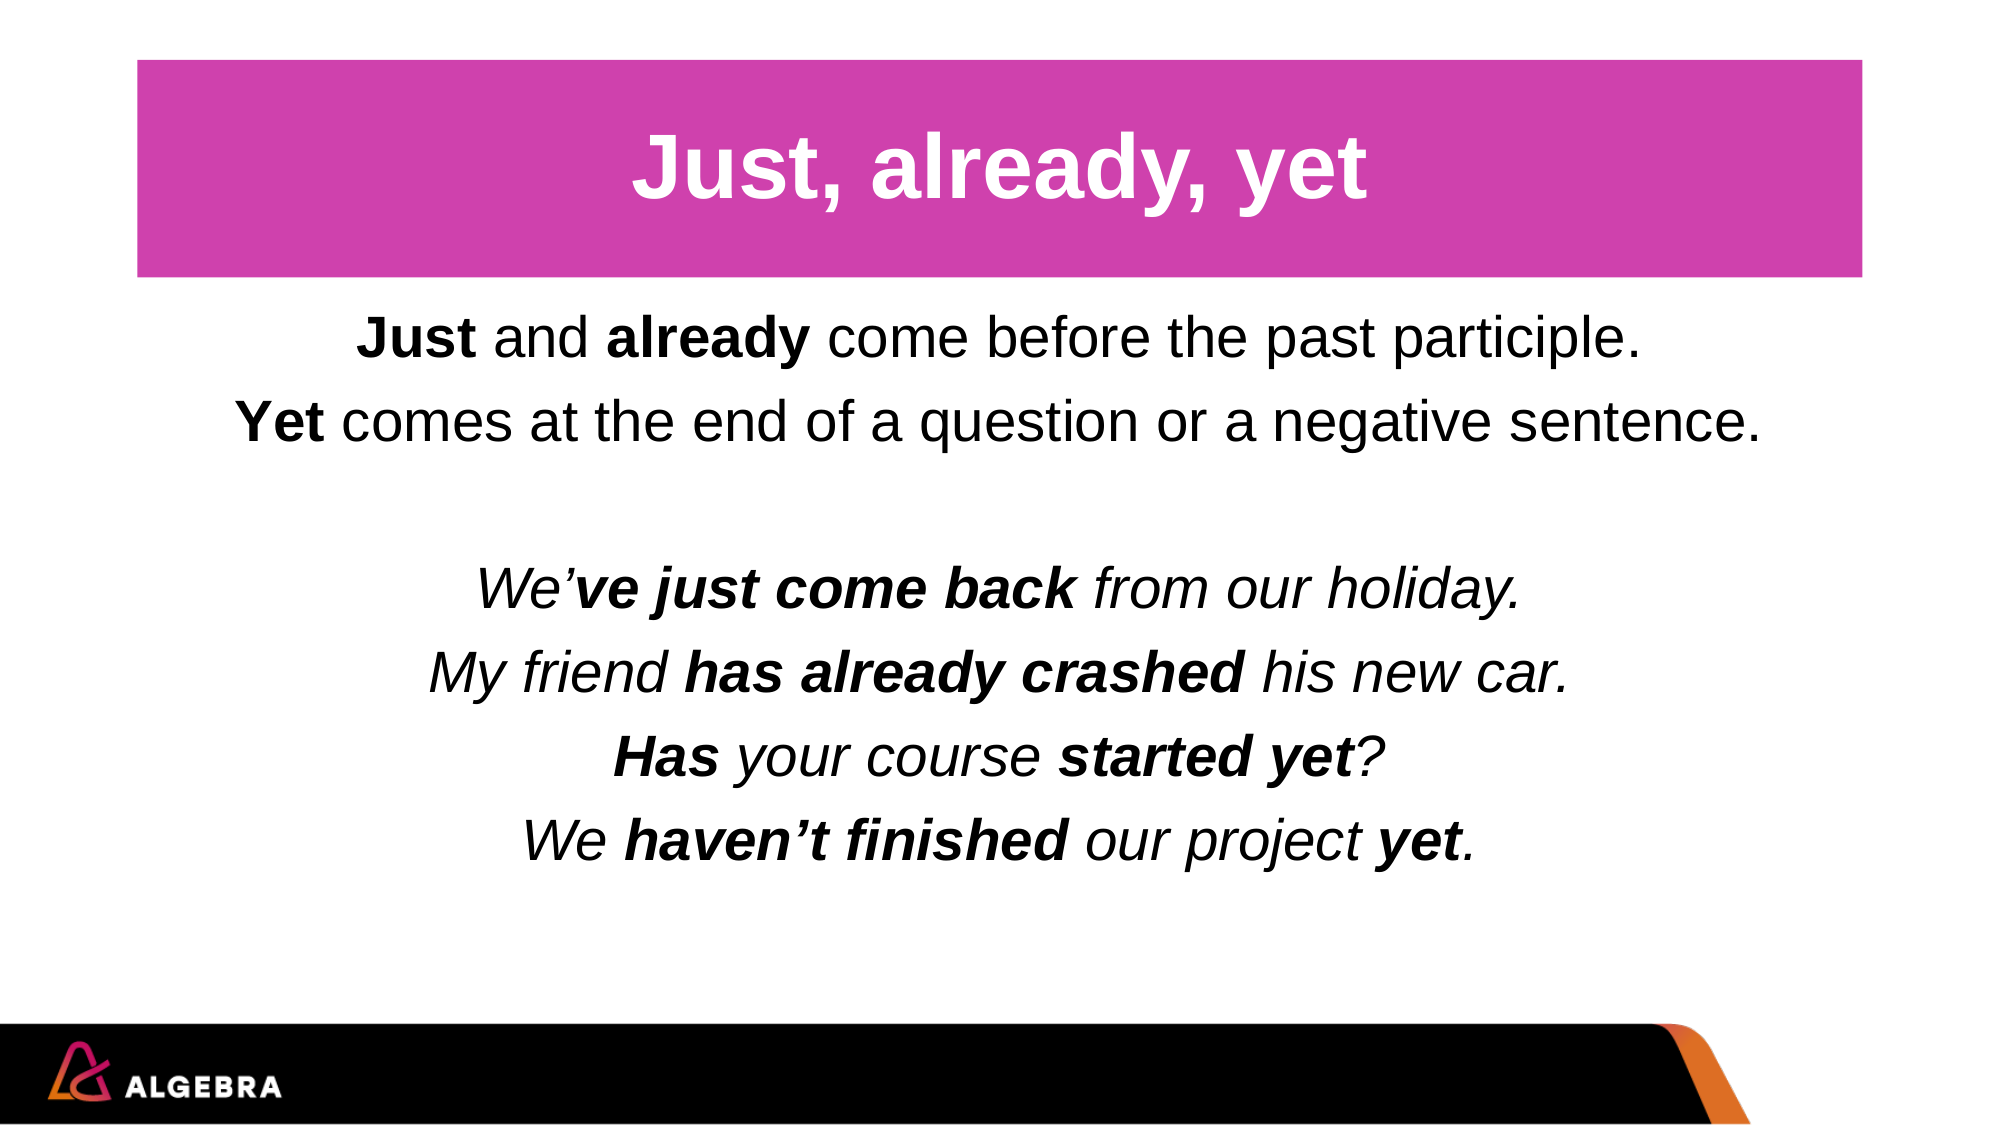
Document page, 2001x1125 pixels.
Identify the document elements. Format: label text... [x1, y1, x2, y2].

picture [0, 1023, 1958, 1125]
title Just, already, yet [137, 59, 1863, 278]
list Just and already come before the past participle. Yet comes at the end of a question or a negative sentence. We’ve just come back from our holiday. My friend has already crashed his new car. Has your course started yet? We haven’t finished our project yet. [137, 299, 1863, 1014]
